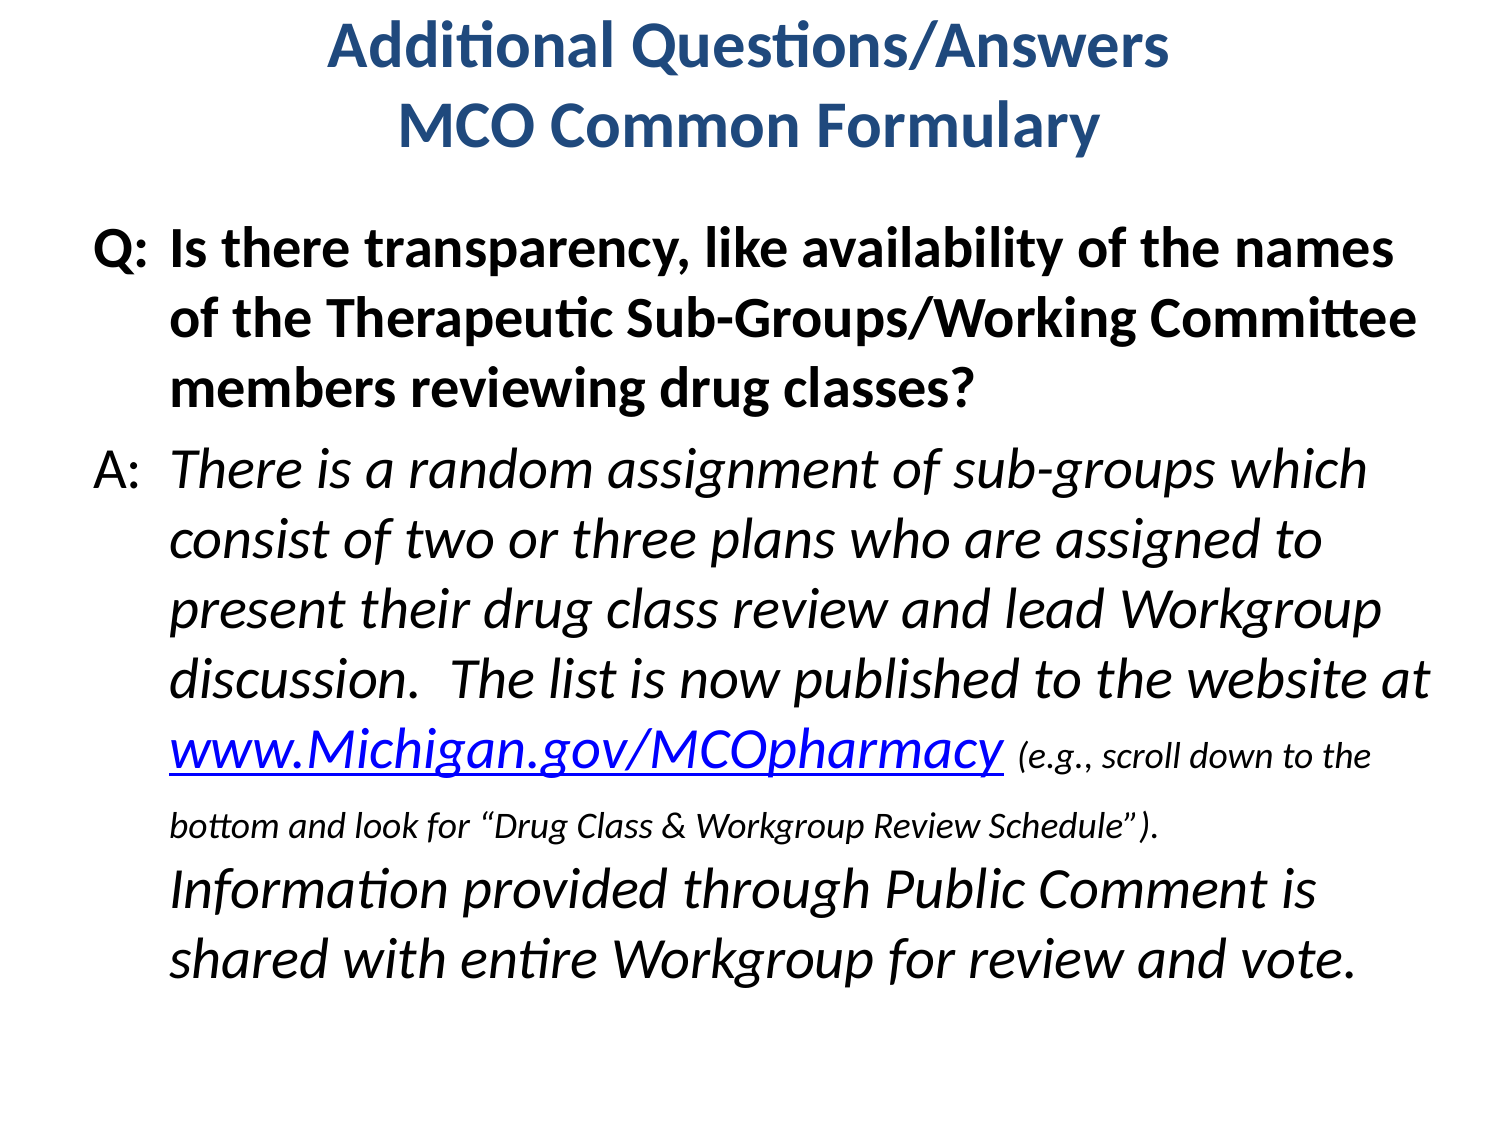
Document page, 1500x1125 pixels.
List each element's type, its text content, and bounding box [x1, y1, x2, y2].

title Additional Questions/Answers MCO Common Formulary [49, 37, 1450, 125]
list Q: Is there transparency, like availability of the names of the Therapeutic Sub-Groups/Working Committee members reviewing drug classes? A: There is a random assignment of sub-groups which consist of two or three plans who are assigned to present their drug class review and lead Workgroup discussion. The list is now published to the website at www.Michigan.gov/MCOpharmacy (e.g., scroll down to the bottom and look for “Drug Class & Workgroup Review Schedule”). Information provided through Public Comment is shared with entire Workgroup for review and vote. [78, 201, 1450, 1063]
